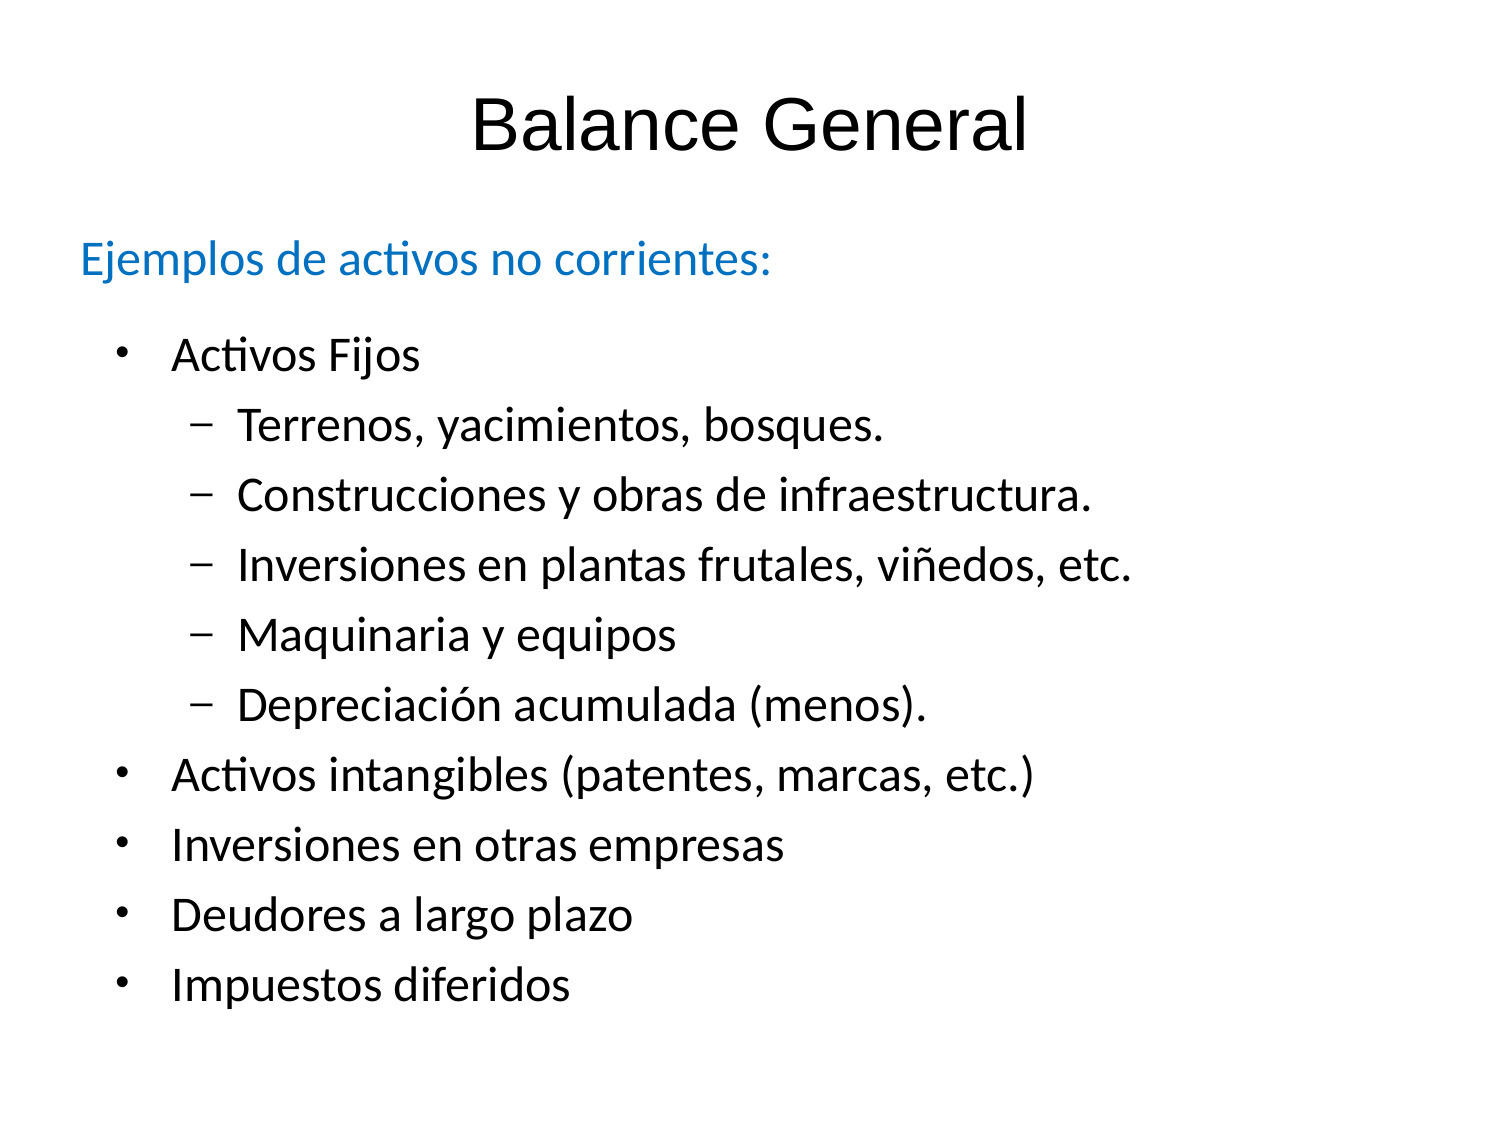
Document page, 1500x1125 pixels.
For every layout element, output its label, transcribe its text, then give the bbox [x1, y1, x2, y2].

list Activos Fijos Terrenos, yacimientos, bosques. Construcciones y obras de infraestructura. Inversiones en plantas frutales, viñedos, etc. Maquinaria y equipos Depreciación acumulada (menos). Activos intangibles (patentes, marcas, etc.) Inversiones en otras empresas Deudores a largo plazo Impuestos diferidos [100, 314, 1436, 1106]
text_box Balance General [74, 55, 1425, 185]
title Ejemplos de activos no corrientes: [64, 196, 1415, 315]
